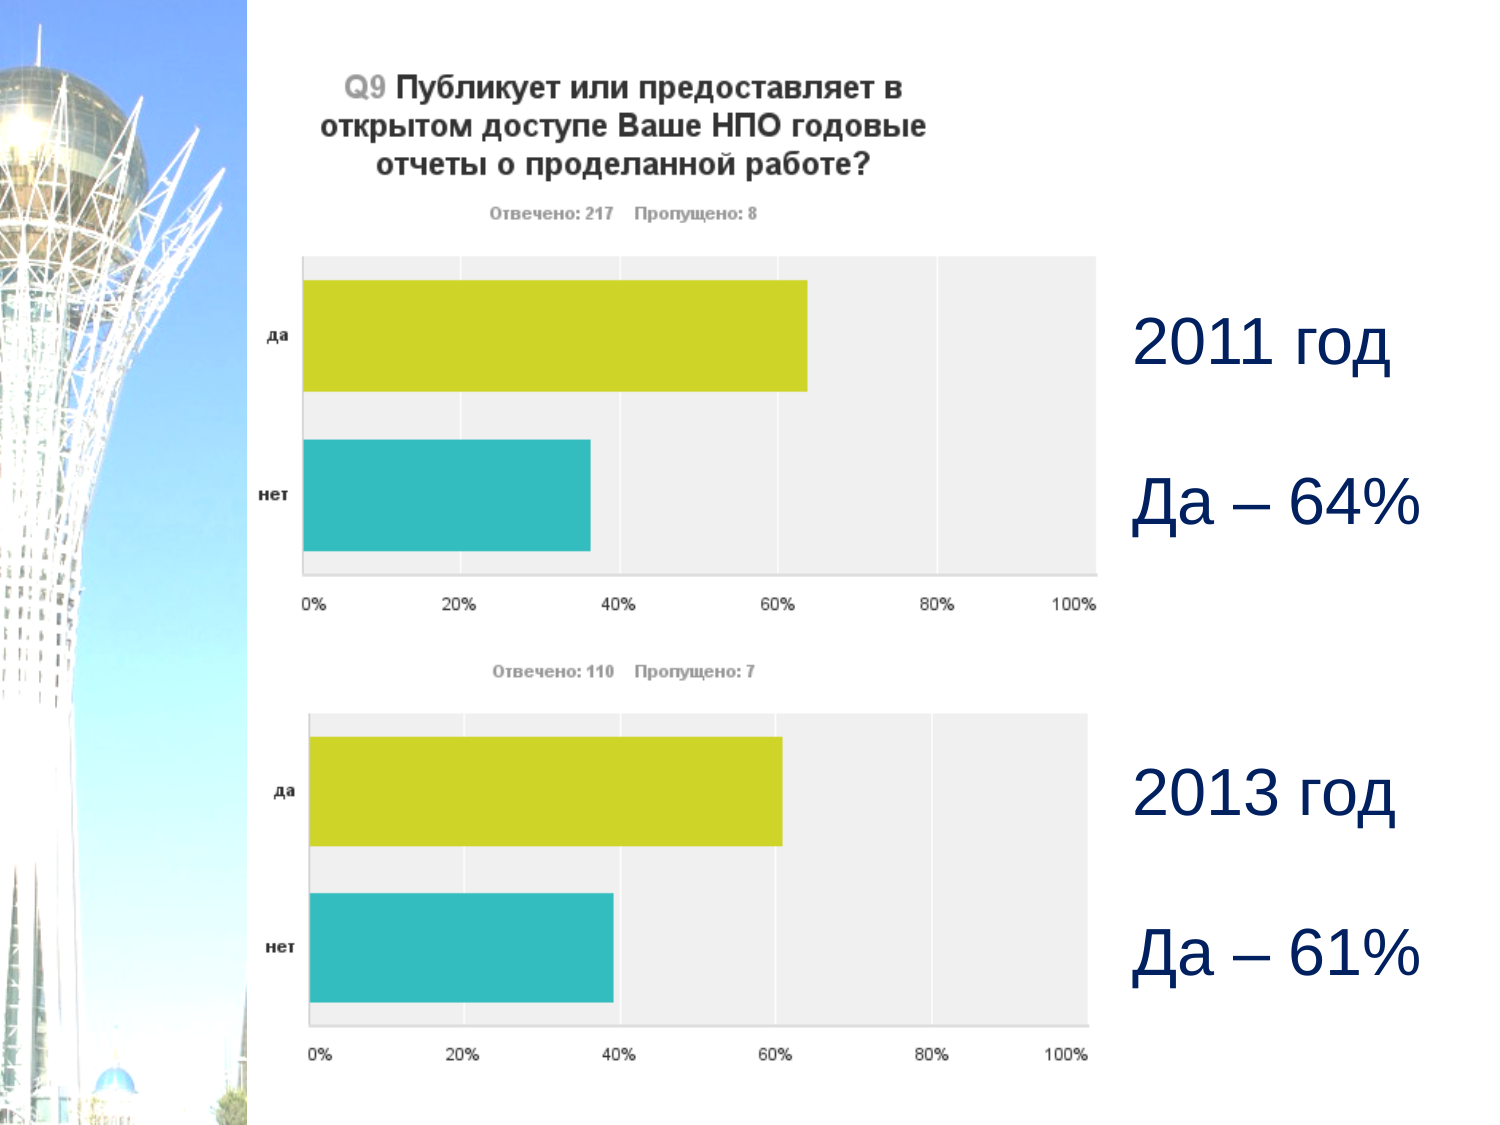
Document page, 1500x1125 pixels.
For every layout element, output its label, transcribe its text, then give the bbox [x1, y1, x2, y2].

picture [0, 0, 1113, 1125]
text_box 2011 год Да – 64% [1121, 290, 1437, 546]
text_box 2013 год Да – 61% [1118, 741, 1437, 997]
picture [253, 54, 1117, 644]
